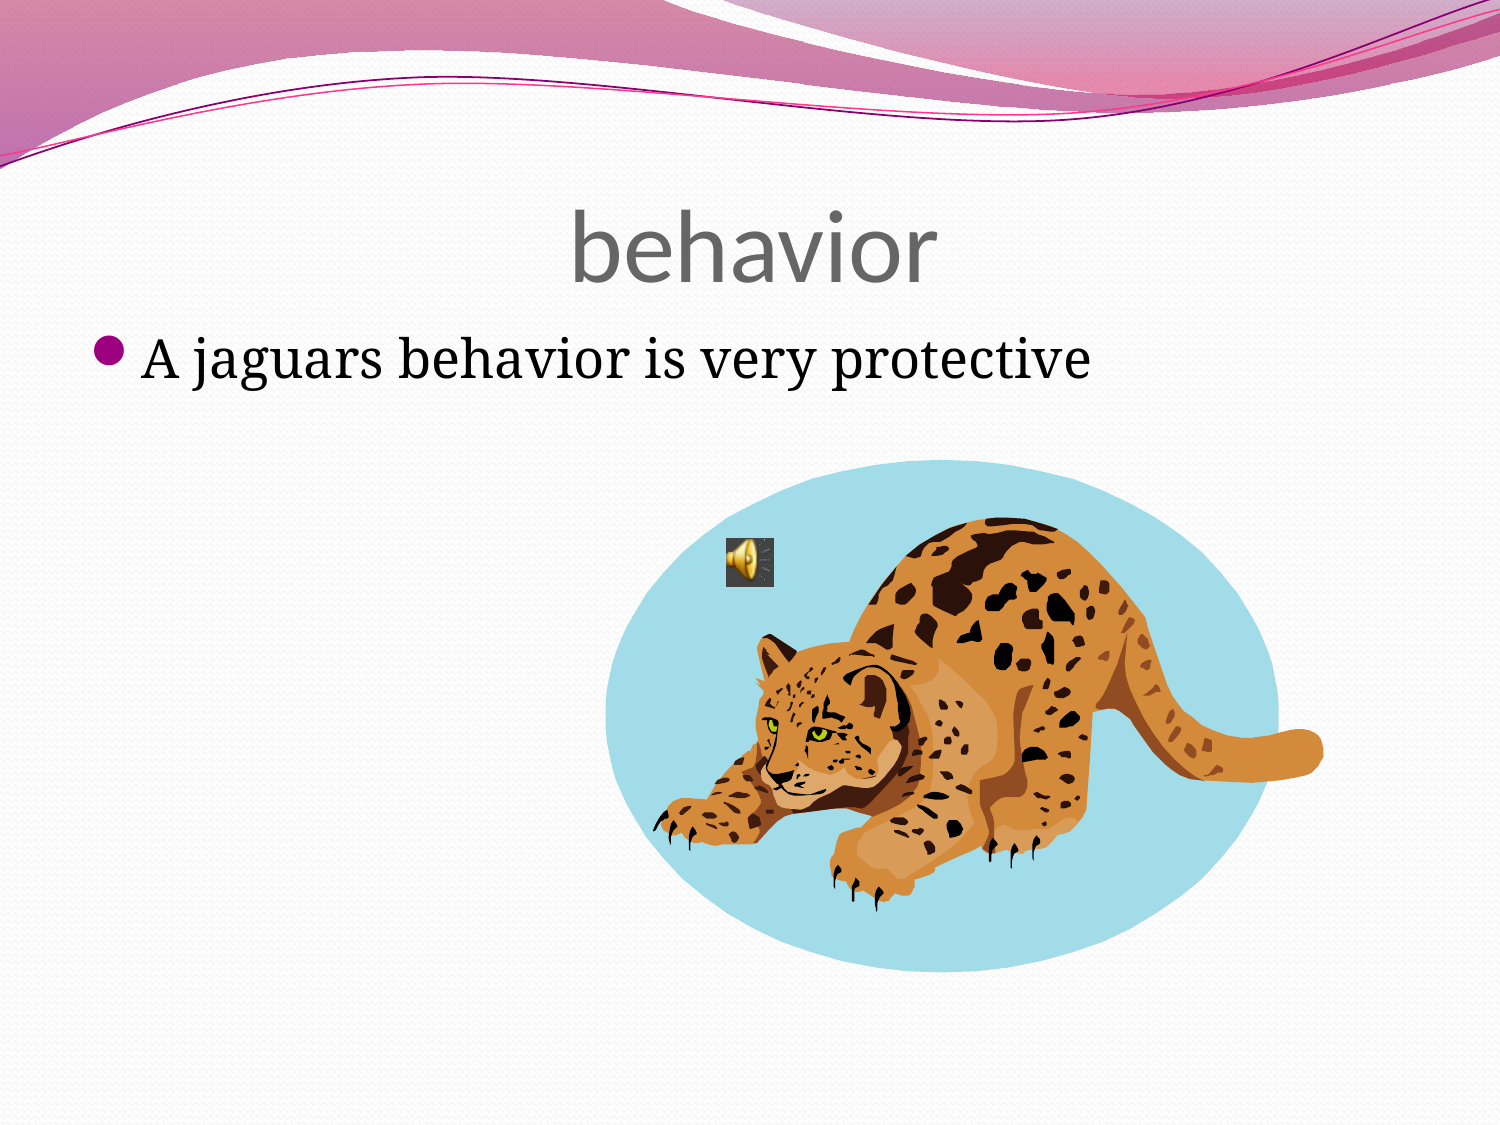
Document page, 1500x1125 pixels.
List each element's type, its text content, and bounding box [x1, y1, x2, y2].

list A jaguars behavior is very protective [75, 317, 1425, 1038]
title behavior [75, 115, 1425, 303]
picture [602, 456, 1326, 976]
